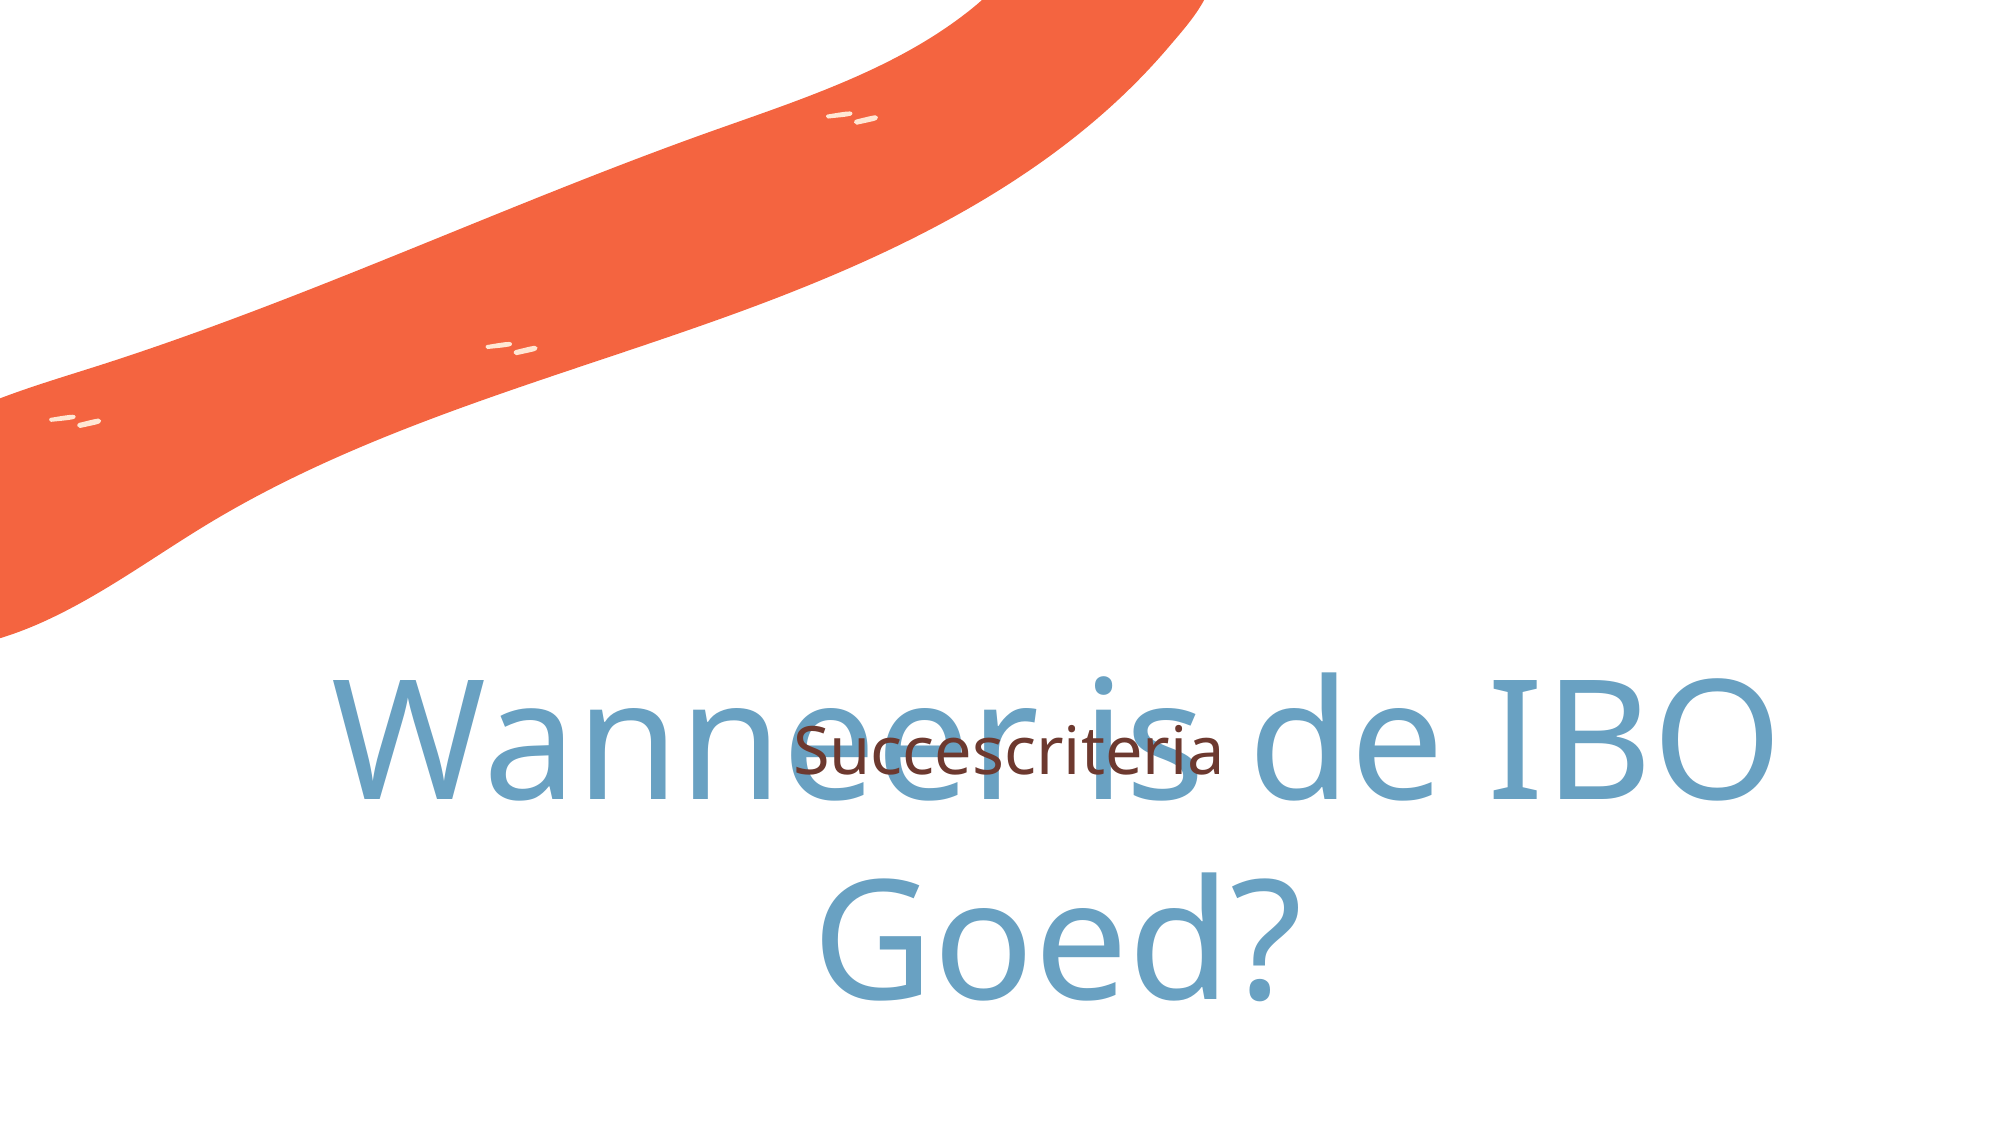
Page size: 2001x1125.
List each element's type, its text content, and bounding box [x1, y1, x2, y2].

title Wanneer is de IBO Goed? [64, 821, 2000, 1048]
subtitle Succescriteria [639, 674, 1361, 822]
